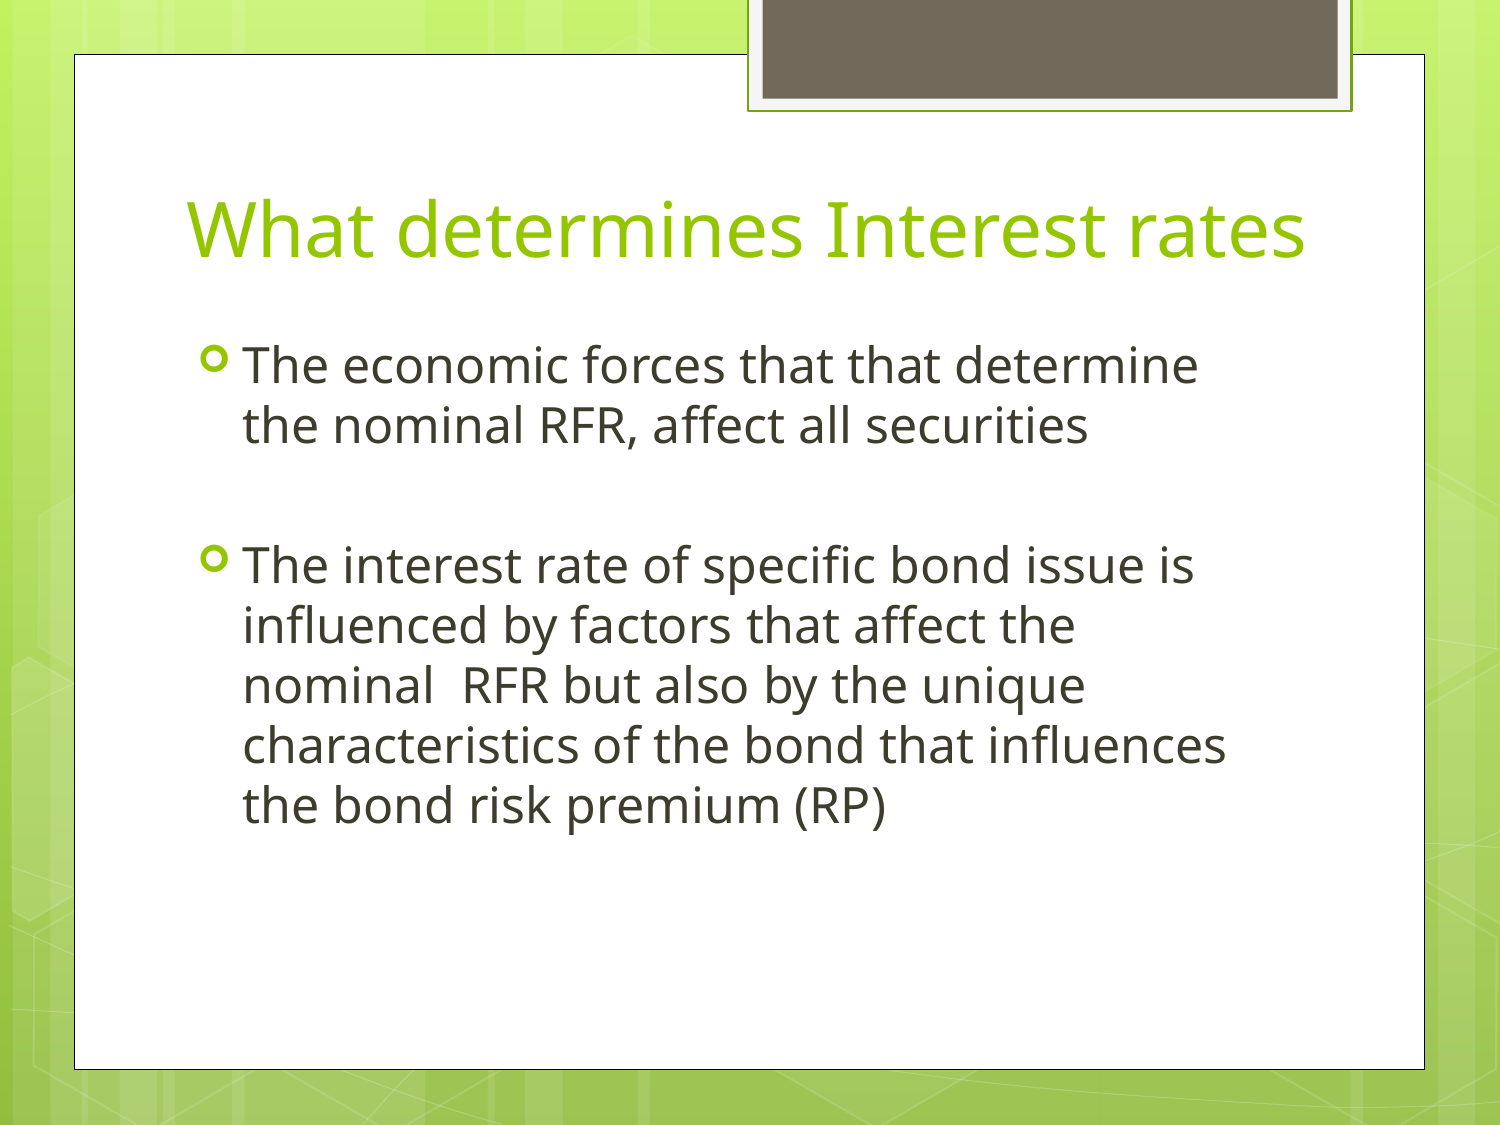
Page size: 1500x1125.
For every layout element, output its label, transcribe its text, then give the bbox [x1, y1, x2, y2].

title What determines Interest rates [171, 168, 1324, 280]
list The economic forces that that determine the nominal RFR, affect all securities The interest rate of specific bond issue is influenced by factors that affect the nominal RFR but also by the unique characteristics of the bond that influences the bond risk premium (RP) [171, 326, 1283, 957]
